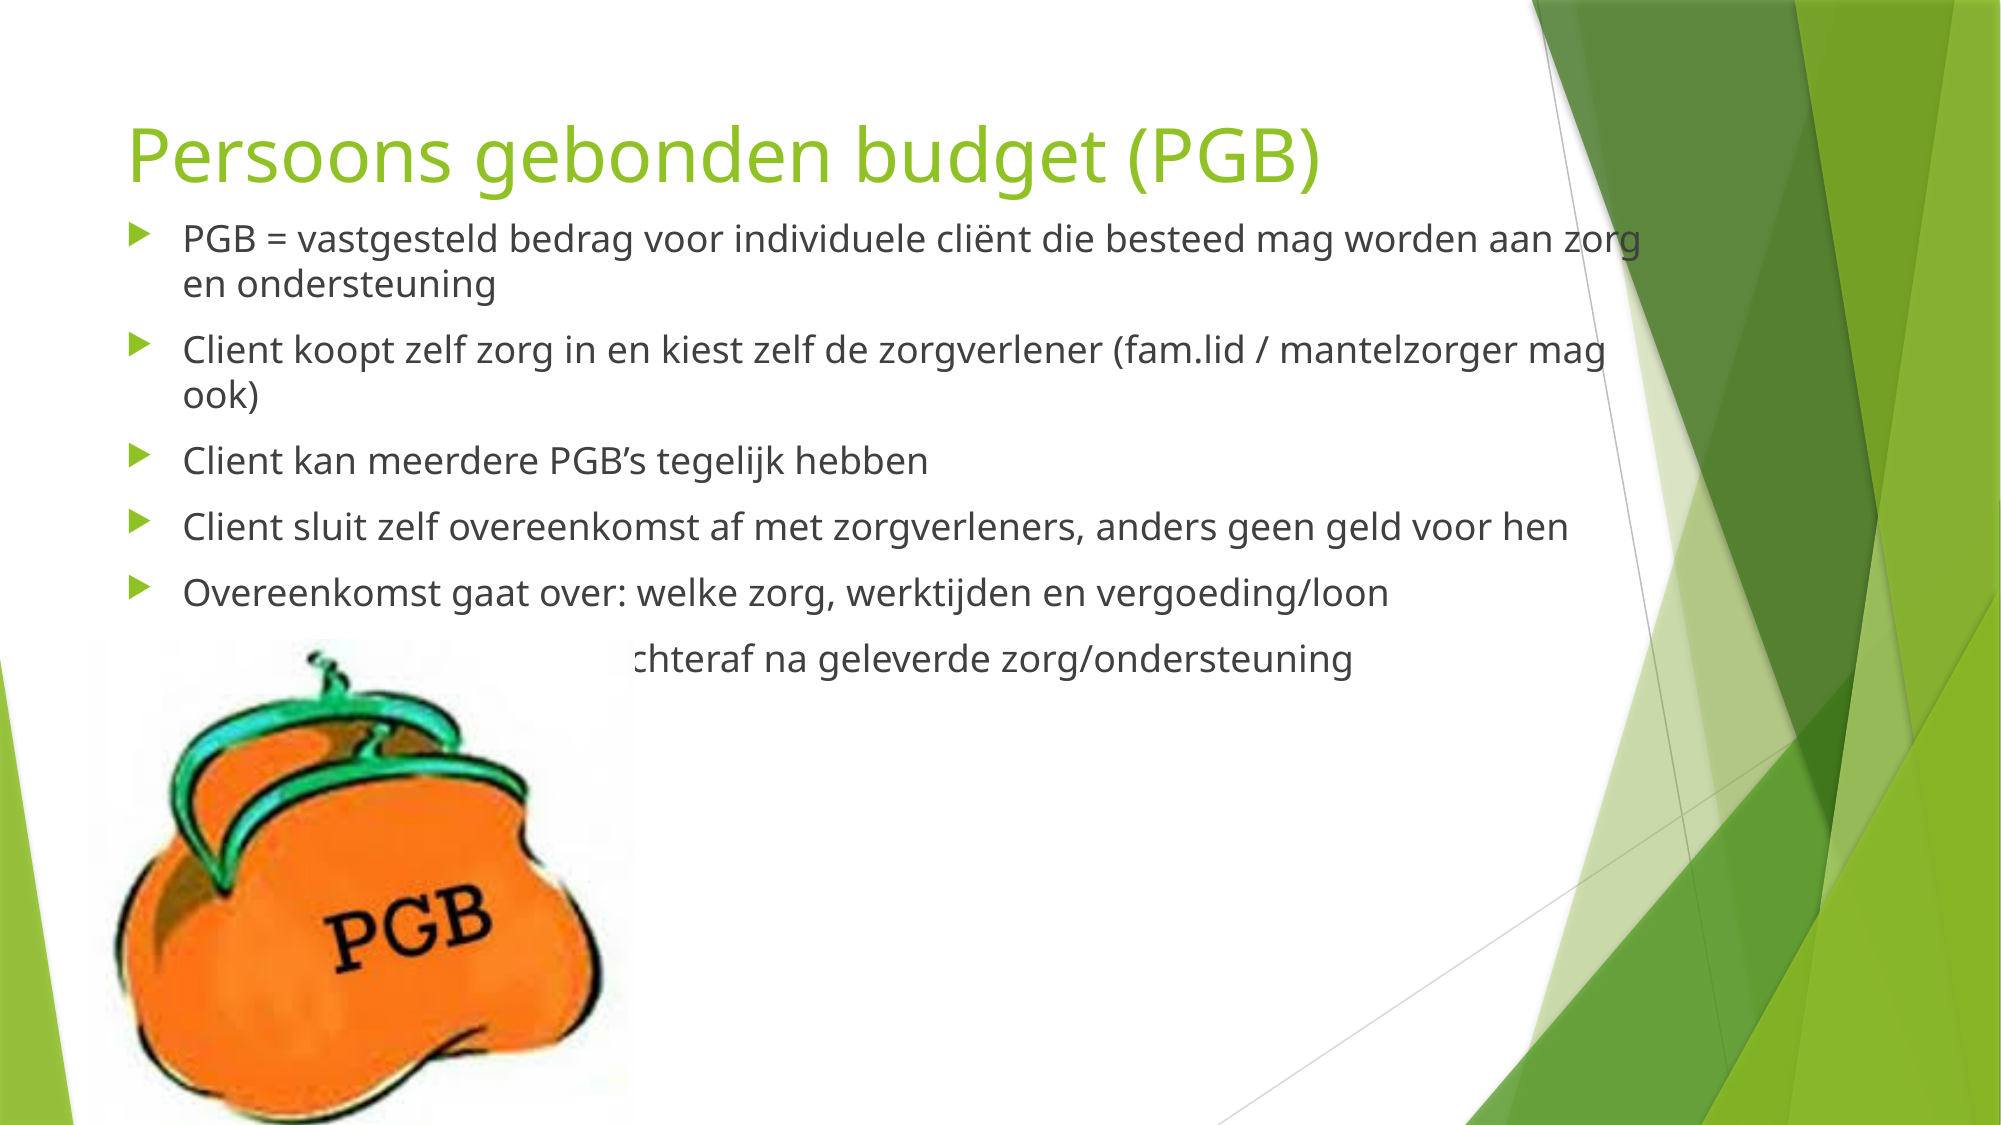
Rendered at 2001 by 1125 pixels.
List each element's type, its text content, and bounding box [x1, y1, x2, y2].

list PGB = vastgesteld bedrag voor individuele cliënt die besteed mag worden aan zorg en ondersteuning Client koopt zelf zorg in en kiest zelf de zorgverlener (fam.lid / mantelzorger mag ook) Client kan meerdere PGB’s tegelijk hebben Client sluit zelf overeenkomst af met zorgverleners, anders geen geld voor hen Overeenkomst gaat over: welke zorg, werktijden en vergoeding/loon Uitbetaling maandelijks achteraf na geleverde zorg/ondersteuning [111, 207, 1700, 845]
picture [87, 639, 636, 1125]
title Persoons gebonden budget (PGB) [111, 99, 1522, 207]
